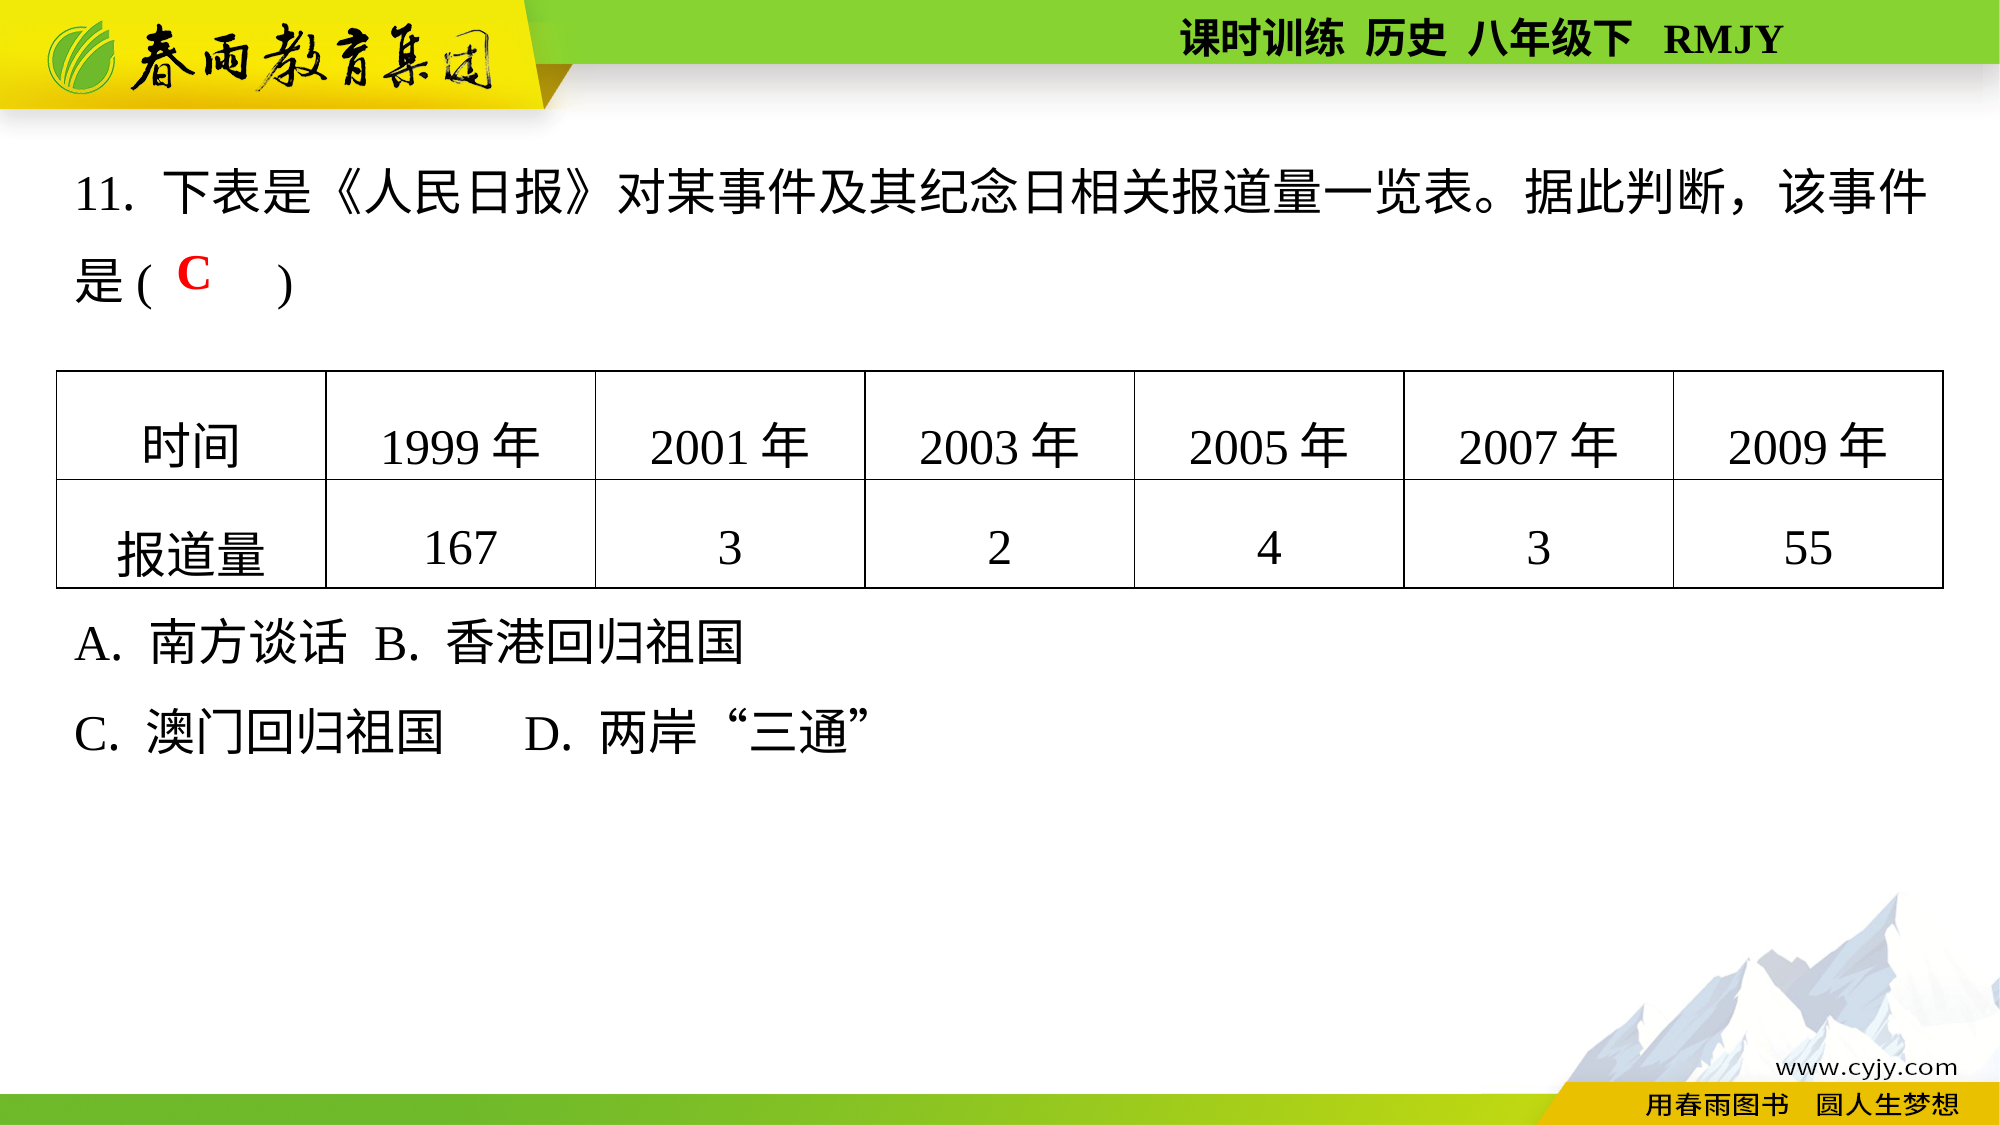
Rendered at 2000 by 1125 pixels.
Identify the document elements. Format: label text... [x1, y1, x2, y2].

table_cell 55 [1674, 480, 1942, 587]
table_header 1999年 [327, 372, 595, 479]
table_header 2009年 [1674, 372, 1942, 479]
table_cell 报道量 [57, 480, 325, 587]
text_box C [161, 231, 228, 307]
table_header 时间 [57, 372, 325, 479]
table_header 2001年 [596, 372, 864, 479]
table_cell 3 [1405, 480, 1673, 587]
table_cell 2 [866, 480, 1134, 587]
table_header 2003年 [866, 372, 1134, 479]
table_header 2007年 [1405, 372, 1673, 479]
table_cell 3 [596, 480, 864, 587]
table_header 2005年 [1135, 372, 1403, 479]
table_cell 167 [327, 480, 595, 587]
list 11. 下表是《人民日报》对某事件及其纪念日相关报道量一览表。据此判断，该事件是( ) A. 南方谈话 B. 香港回归祖国 C. 澳门回归祖国 D. 两岸“三通” [59, 589, 1944, 774]
table_cell 4 [1135, 480, 1403, 587]
list 11. 下表是《人民日报》对某事件及其纪念日相关报道量一览表。据此判断，该事件是( ) A. 南方谈话 B. 香港回归祖国 C. 澳门回归祖国 D. 两岸“三通” [59, 122, 1944, 370]
picture [0, 0, 2000, 1125]
